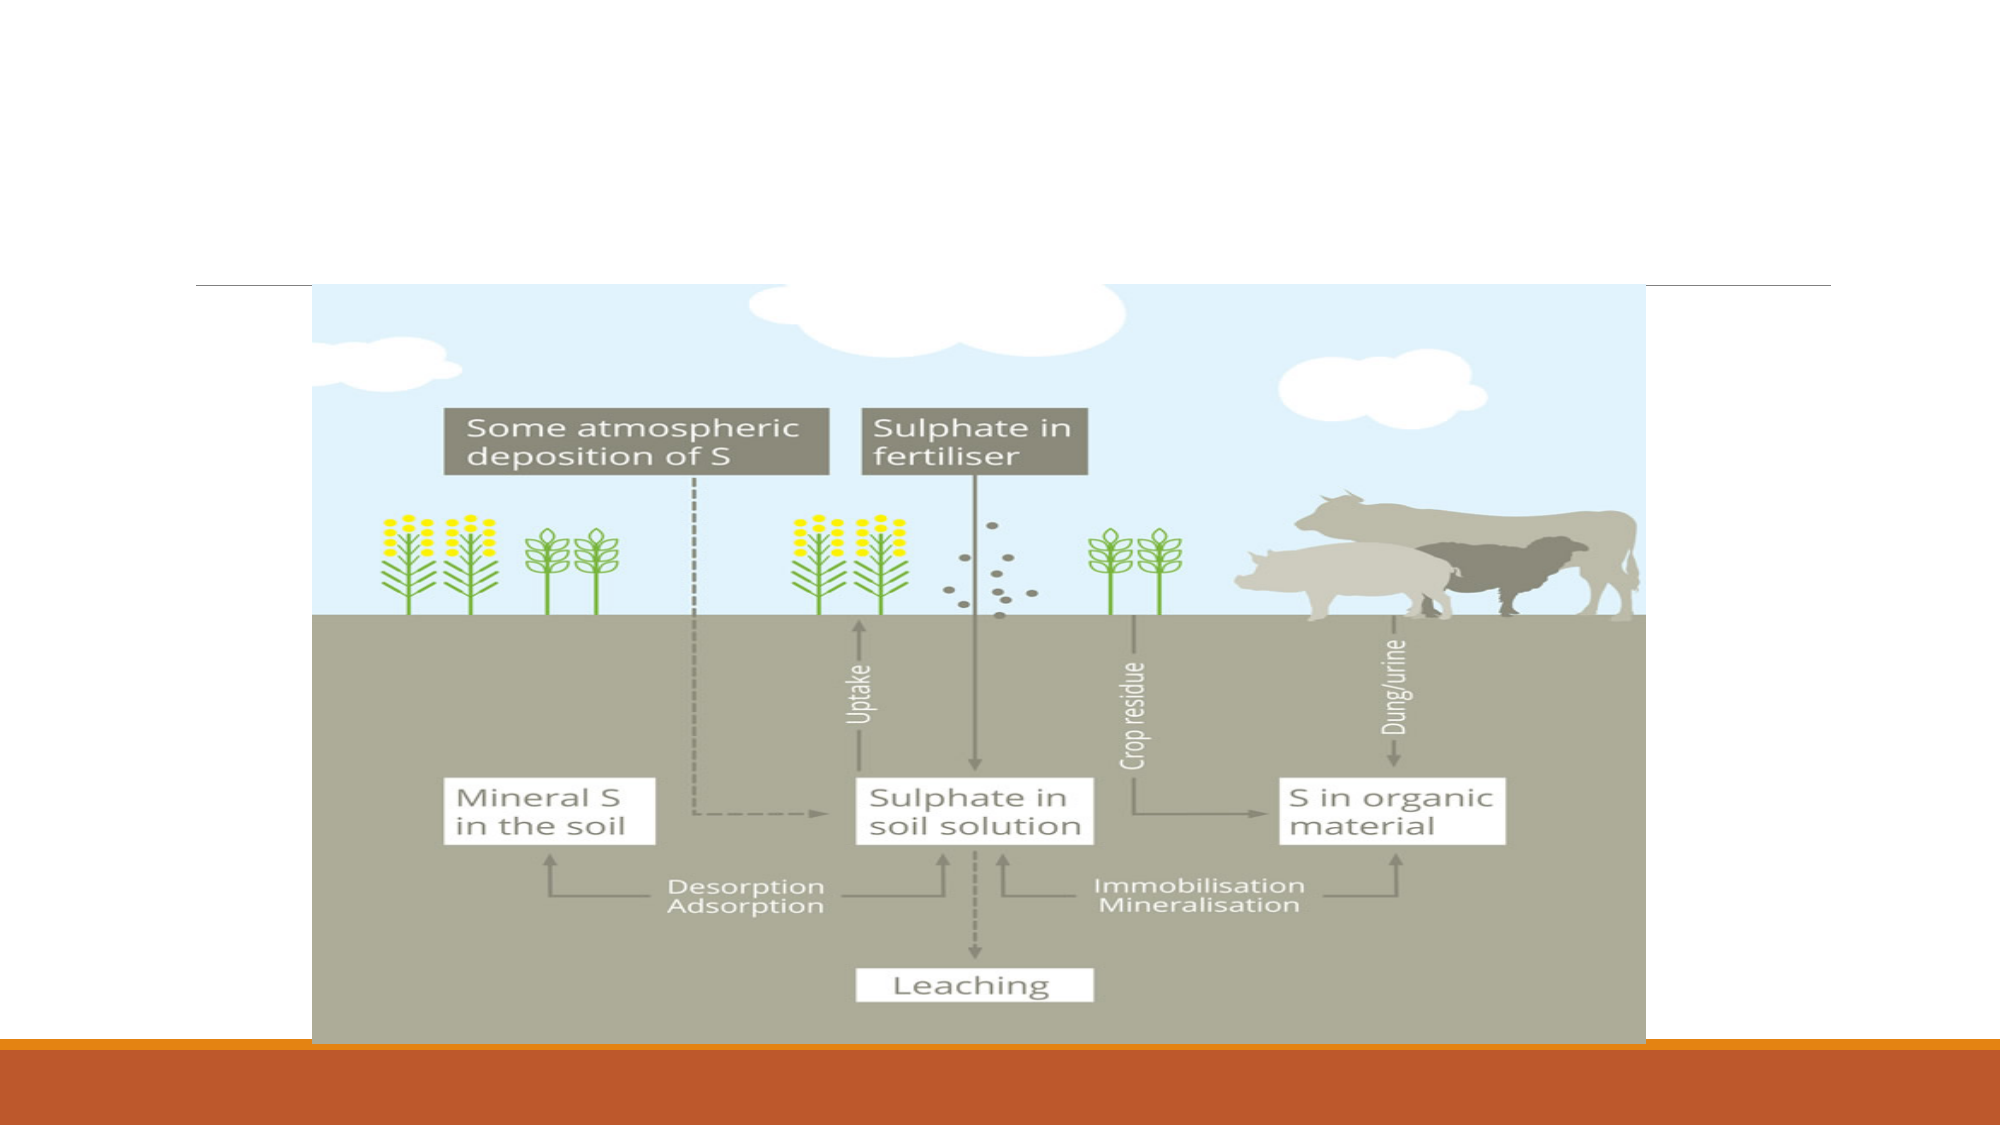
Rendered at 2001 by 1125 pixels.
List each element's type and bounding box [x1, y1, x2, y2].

list [311, 284, 1647, 1044]
